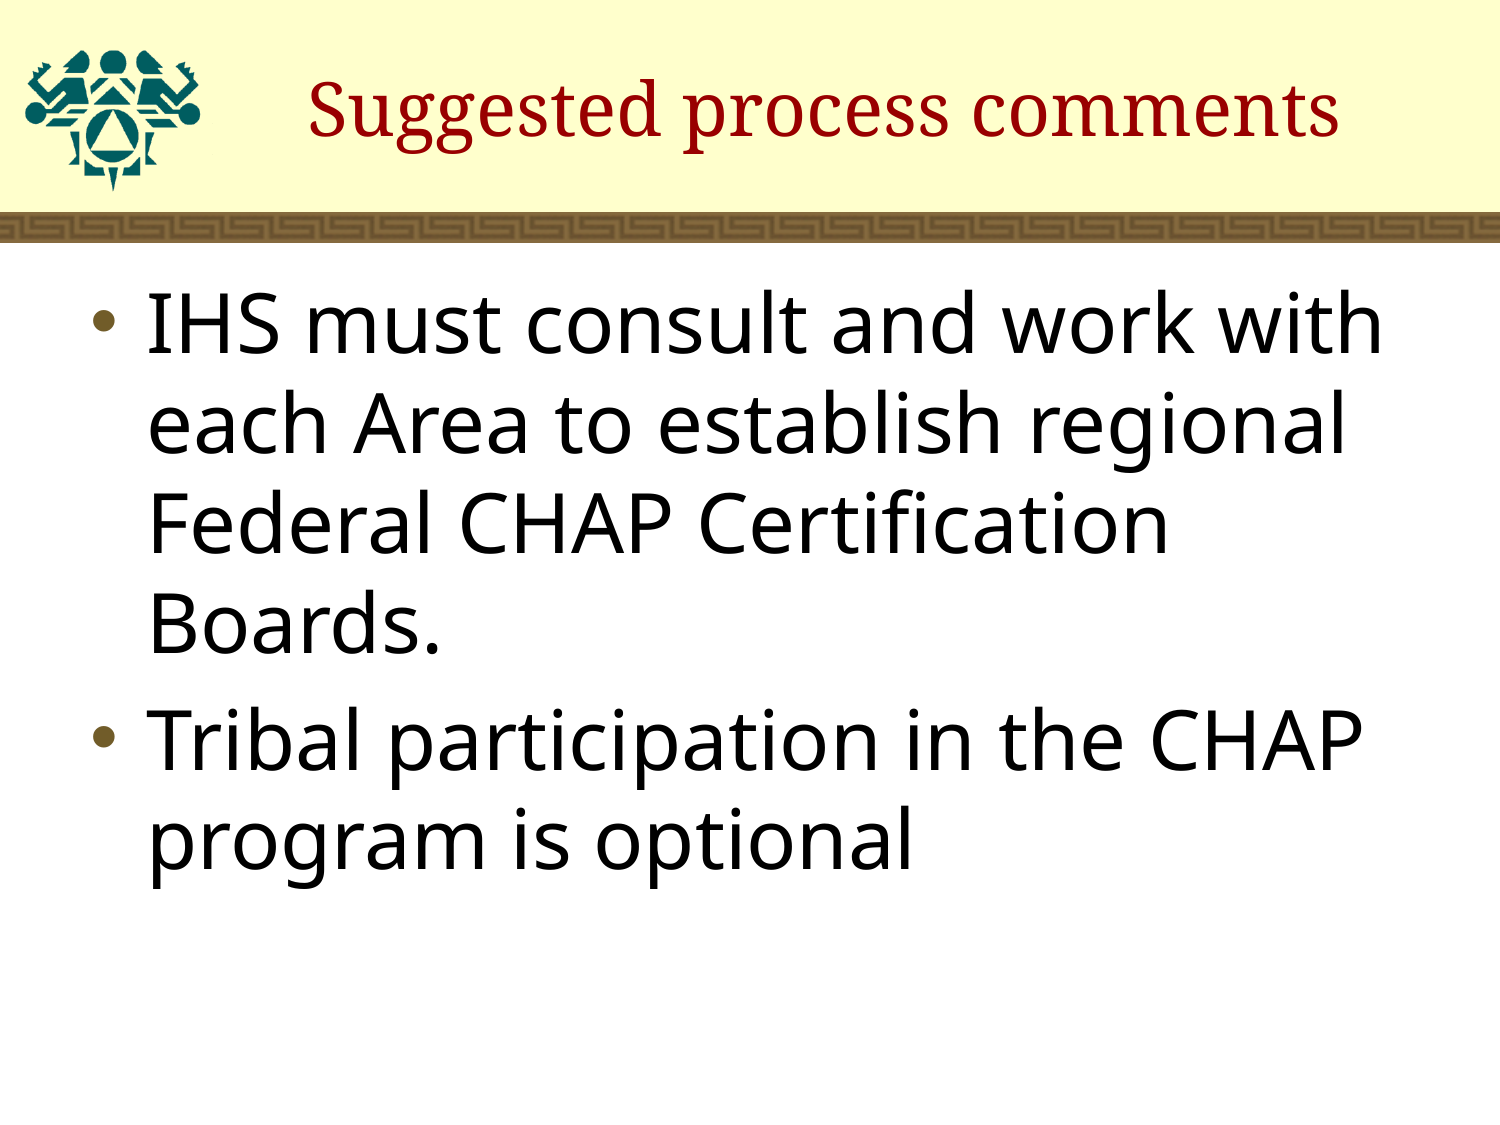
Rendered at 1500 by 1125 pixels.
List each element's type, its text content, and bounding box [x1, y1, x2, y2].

picture [12, 37, 213, 206]
picture [0, 212, 1500, 243]
list IHS must consult and work with each Area to establish regional Federal CHAP Certification Boards. Tribal participation in the CHAP program is optional [74, 262, 1426, 1038]
title Suggested process comments [224, 12, 1426, 201]
